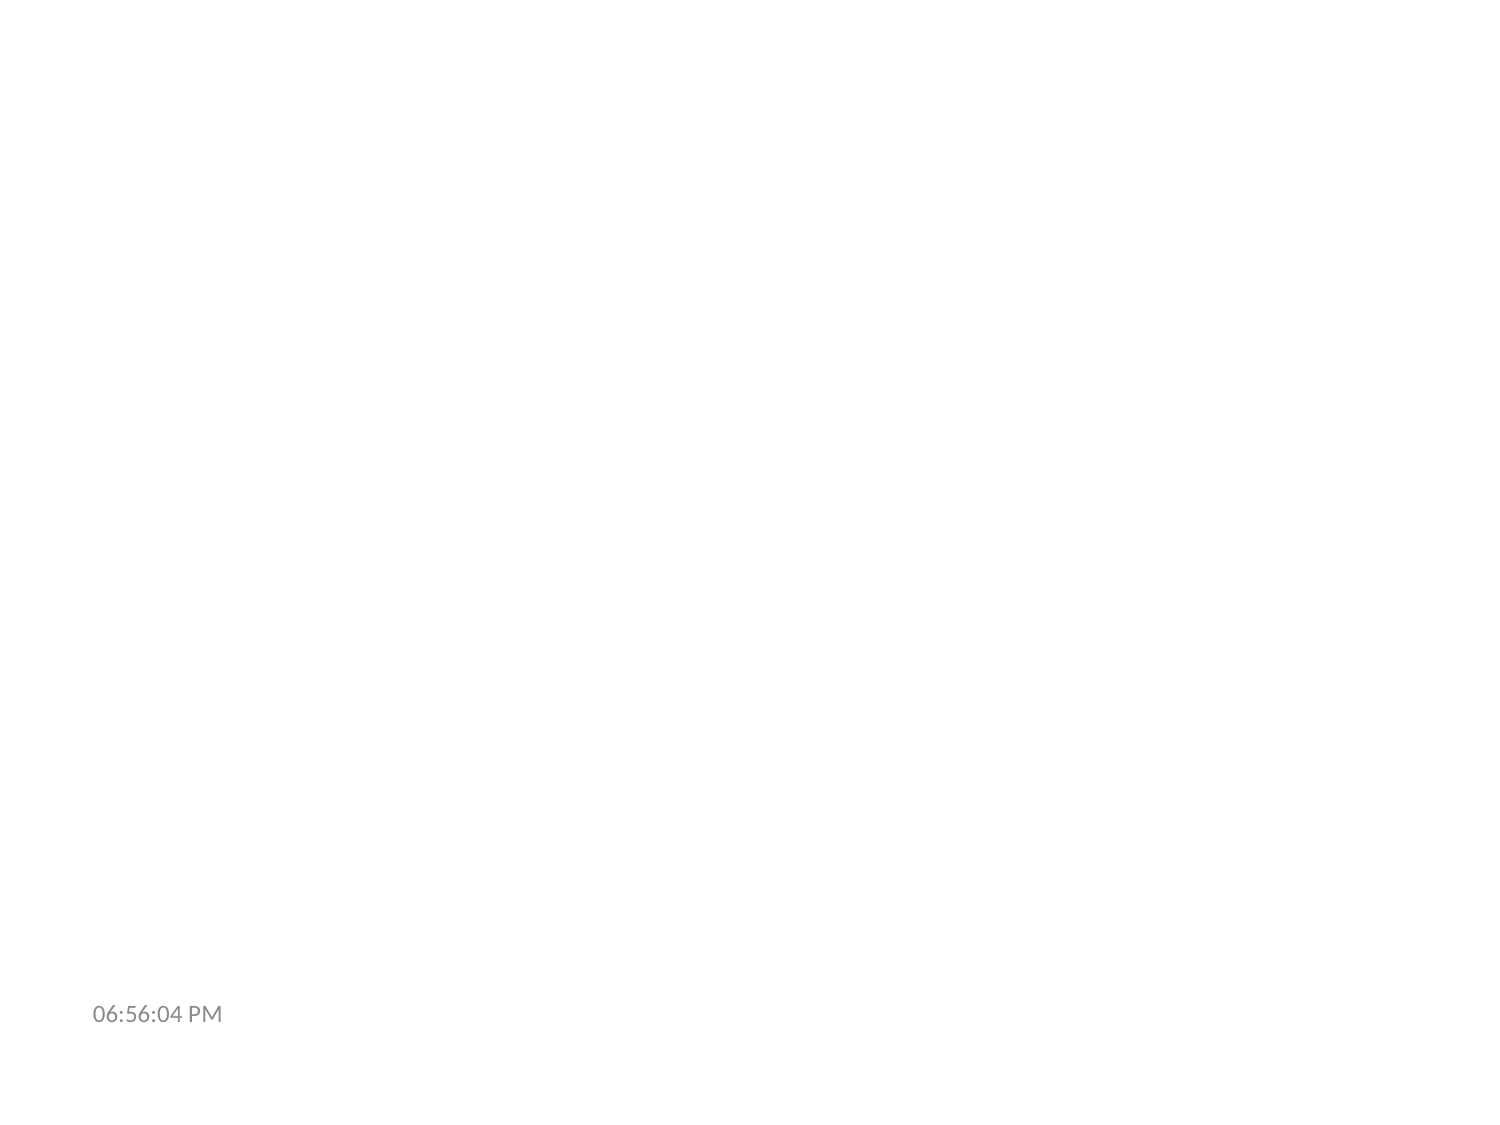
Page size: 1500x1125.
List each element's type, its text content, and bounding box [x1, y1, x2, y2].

text_box 3:35:09 PM [77, 982, 428, 1043]
